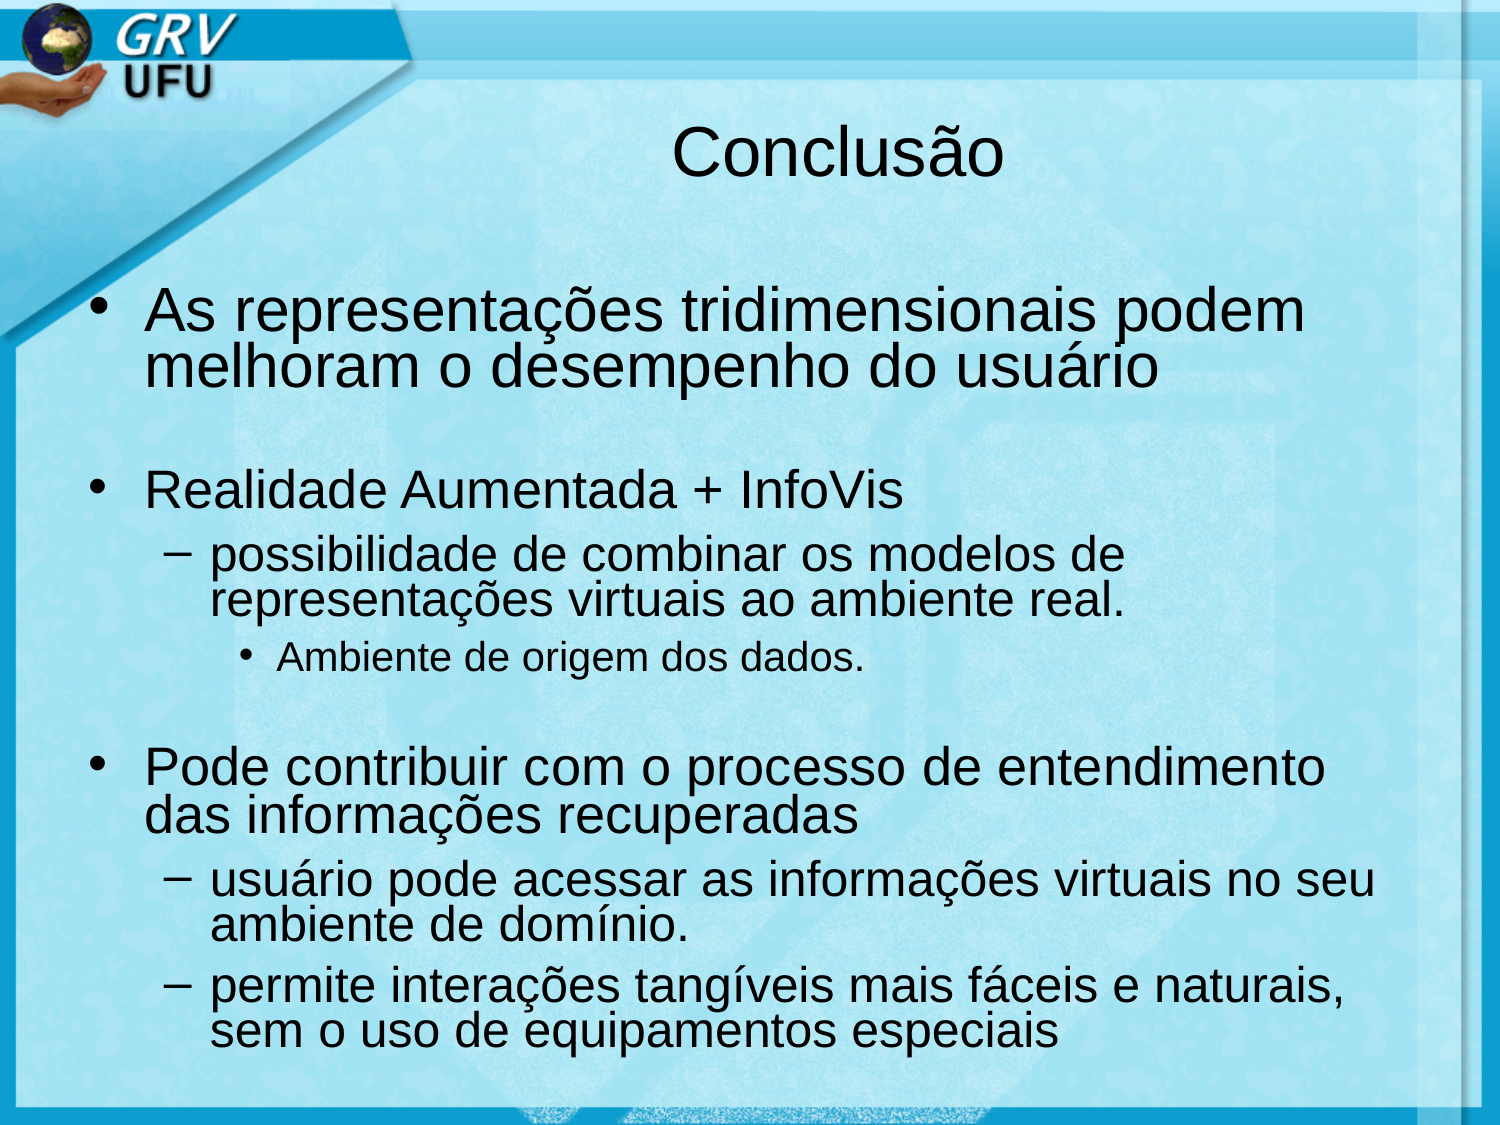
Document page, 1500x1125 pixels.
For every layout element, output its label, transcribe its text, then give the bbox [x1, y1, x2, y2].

text_box As representações tridimensionais podem melhoram o desempenho do usuário Realidade Aumentada + InfoVis possibilidade de combinar os modelos de representações virtuais ao ambiente real. Ambiente de origem dos dados. Pode contribuir com o processo de entendimento das informações recuperadas usuário pode acessar as informações virtuais no seu ambiente de domínio. permite interações tangíveis mais fáceis e naturais, sem o uso de equipamentos especiais [73, 278, 1424, 1071]
text_box Conclusão [312, 54, 1365, 243]
picture [0, 0, 1500, 1125]
